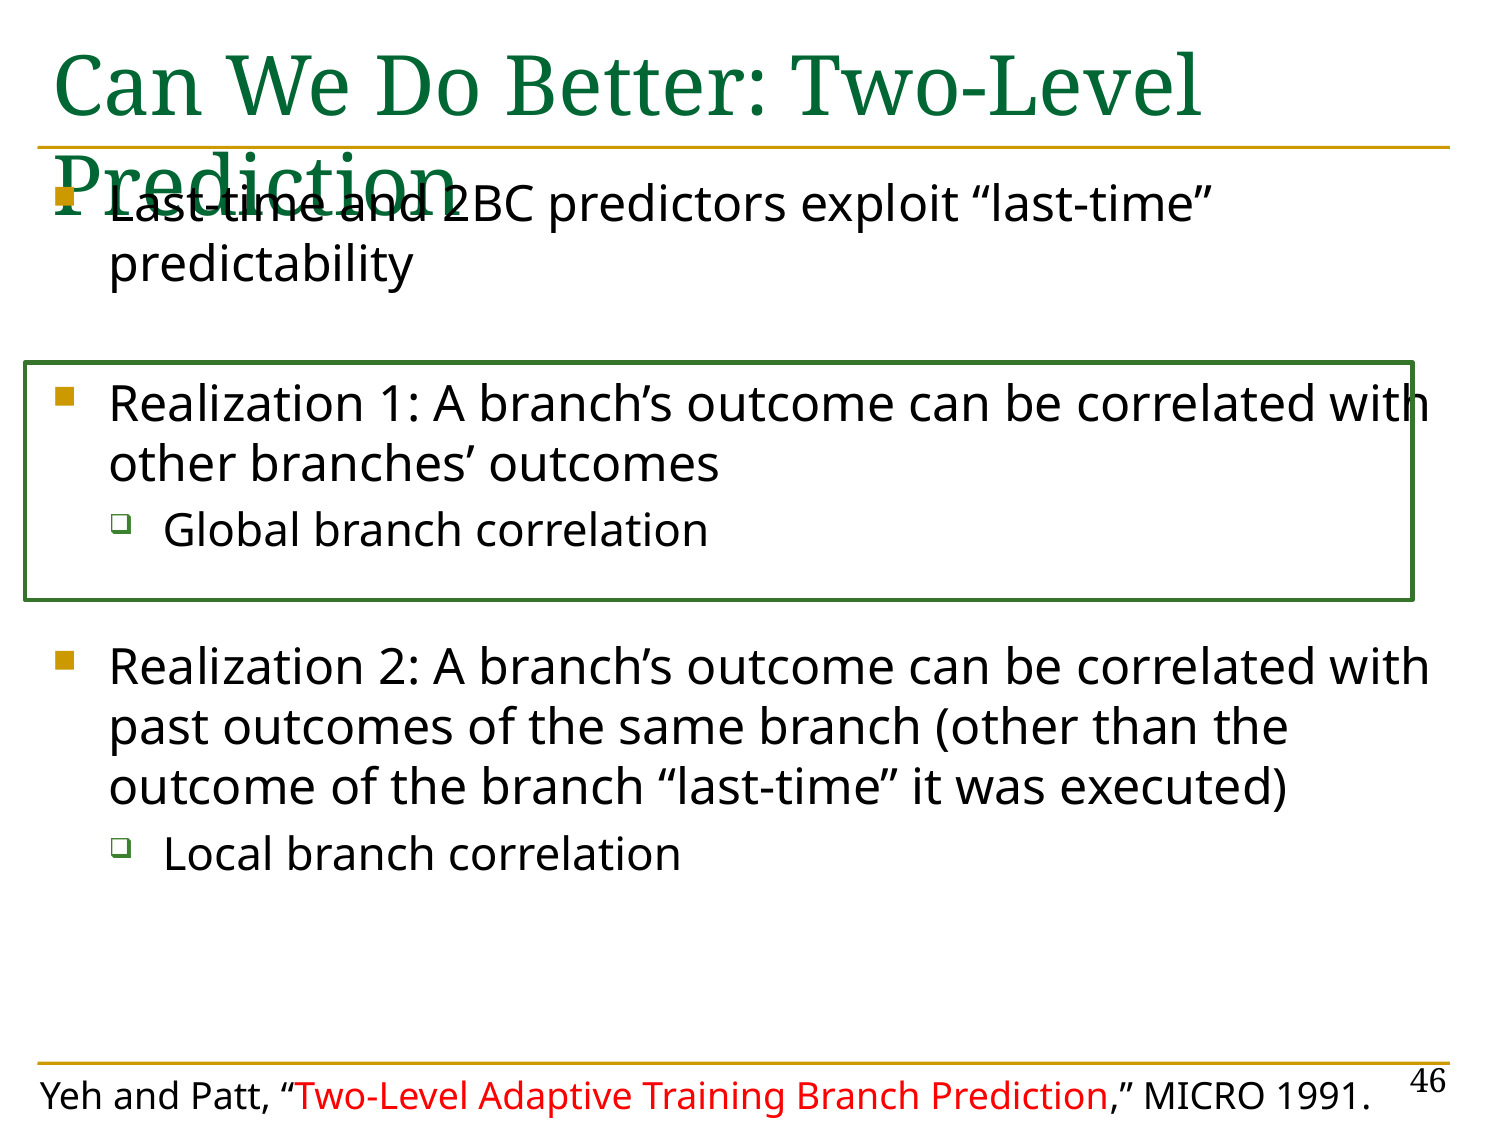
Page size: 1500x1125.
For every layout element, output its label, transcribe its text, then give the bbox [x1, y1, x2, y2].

title Can We Do Better: Two-Level Prediction [37, 24, 1450, 163]
list Last-time and 2BC predictors exploit “last-time” predictability Realization 1: A branch’s outcome can be correlated with other branches’ outcomes Global branch correlation Realization 2: A branch’s outcome can be correlated with past outcomes of the same branch (other than the outcome of the branch “last-time” it was executed) Local branch correlation [37, 163, 1450, 1016]
text_box [23, 360, 1415, 602]
text_box Yeh and Patt, “Two-Level Adaptive Training Branch Prediction,” MICRO 1991. [24, 1064, 1400, 1124]
slide_number 46 [1111, 1036, 1462, 1112]
